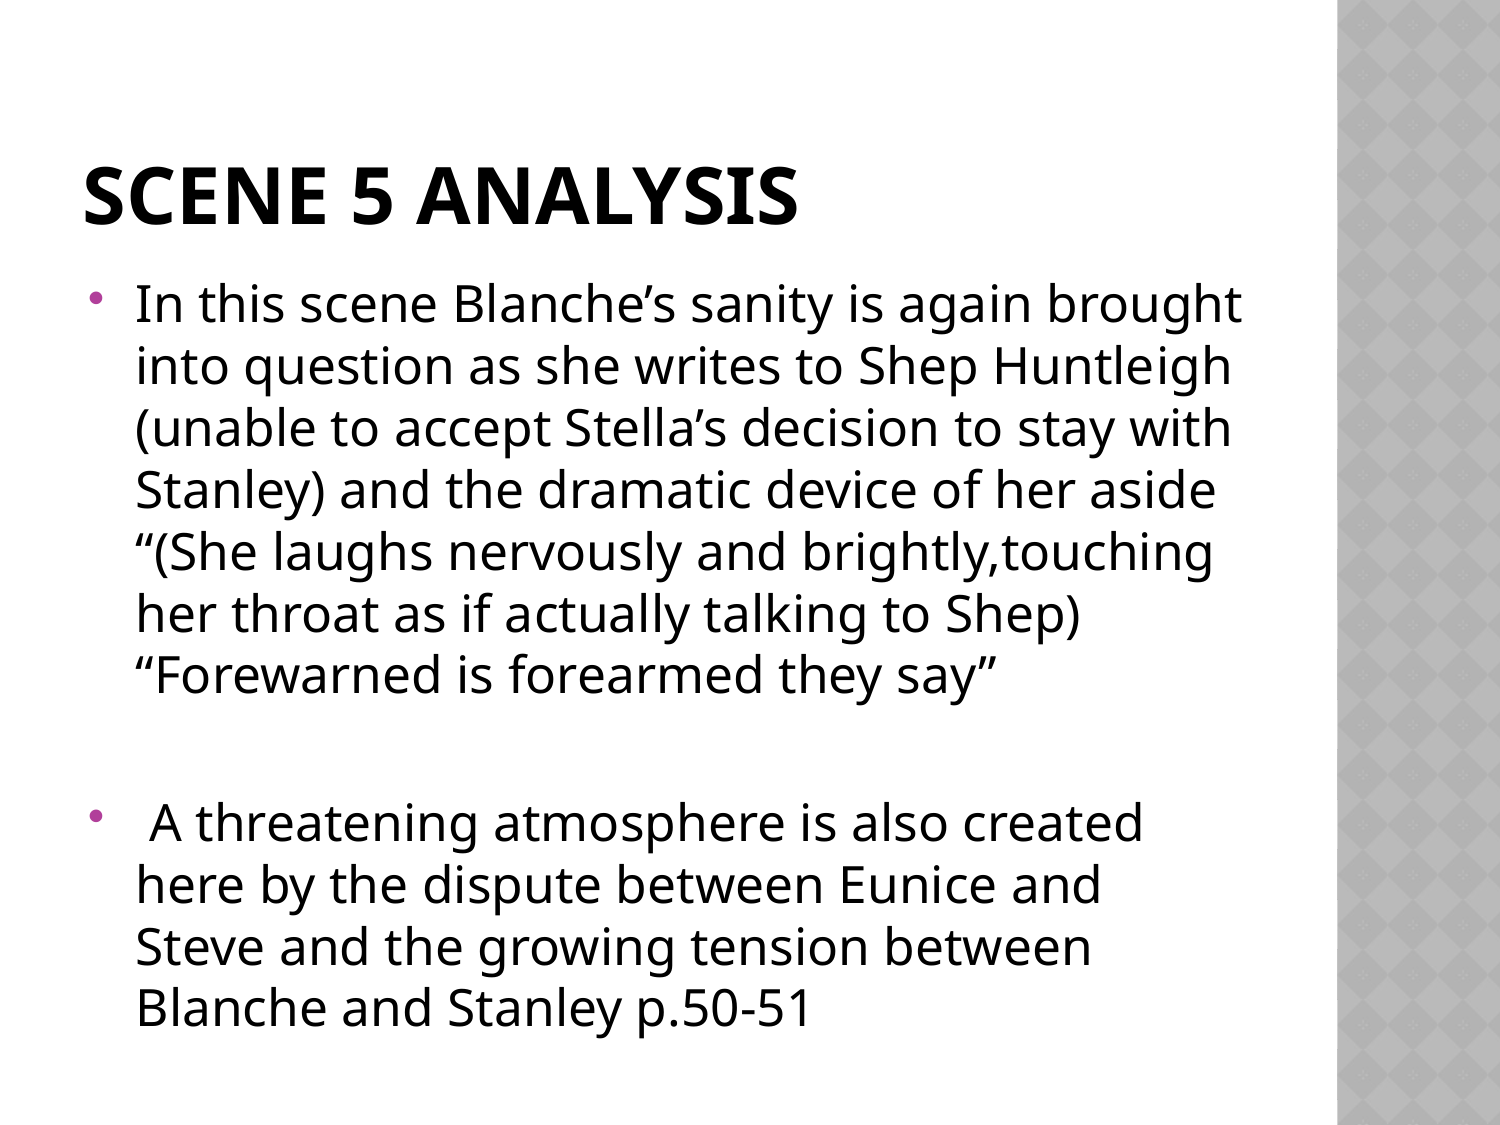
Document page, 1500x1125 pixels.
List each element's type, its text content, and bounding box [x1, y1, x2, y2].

list In this scene Blanche’s sanity is again brought into question as she writes to Shep Huntleigh (unable to accept Stella’s decision to stay with Stanley) and the dramatic device of her aside “(She laughs nervously and brightly,touching her throat as if actually talking to Shep) “Forewarned is forearmed they say” A threatening atmosphere is also created here by the dispute between Eunice and Steve and the growing tension between Blanche and Stanley p.50-51 [75, 264, 1263, 1059]
title Scene 5 analysis [75, 52, 1263, 240]
